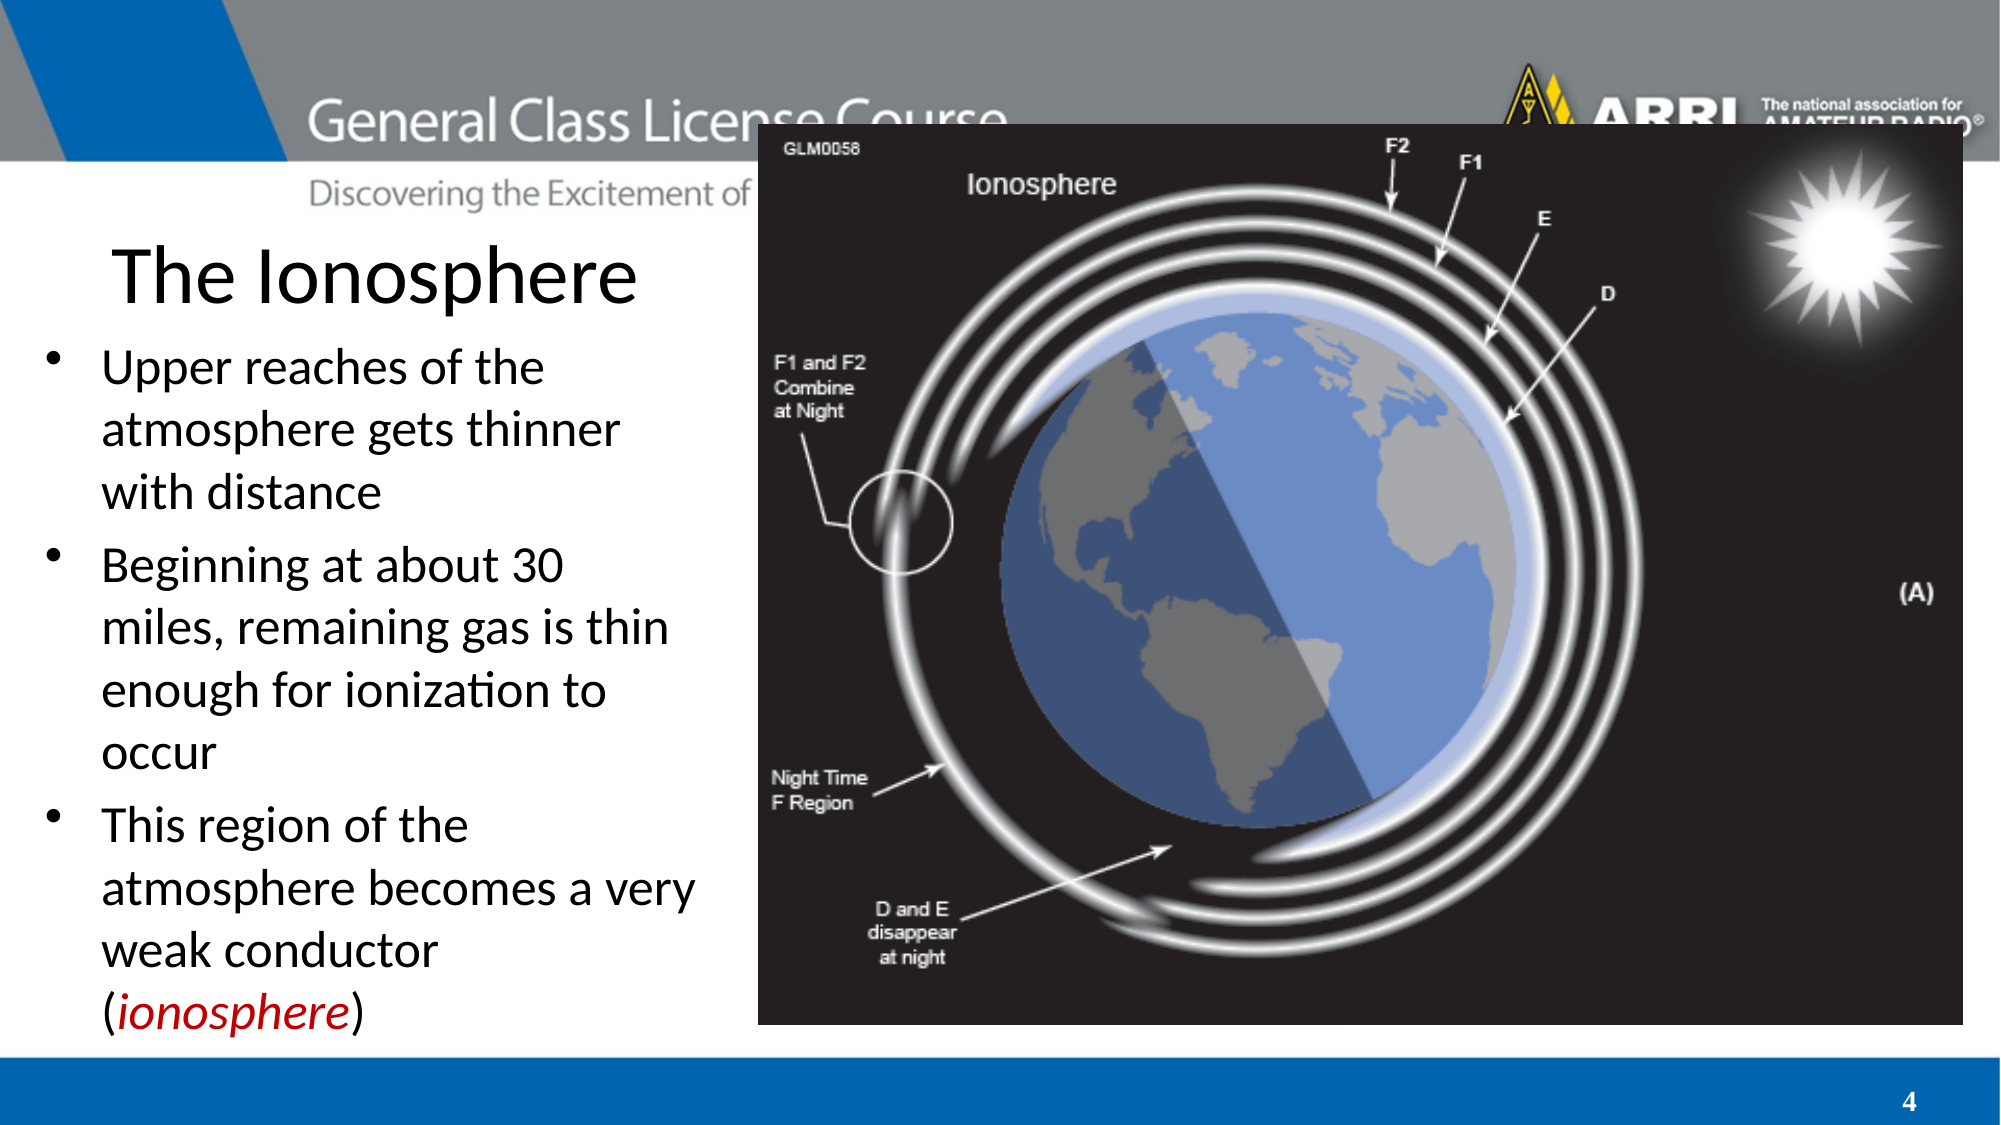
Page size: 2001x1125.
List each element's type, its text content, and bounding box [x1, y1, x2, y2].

list Upper reaches of the atmosphere gets thinner with distance Beginning at about 30 miles, remaining gas is thin enough for ionization to occur This region of the atmosphere becomes a very weak conductor (ionosphere) [30, 324, 713, 1088]
title The Ionosphere [96, 212, 753, 356]
picture [0, 0, 2001, 1125]
